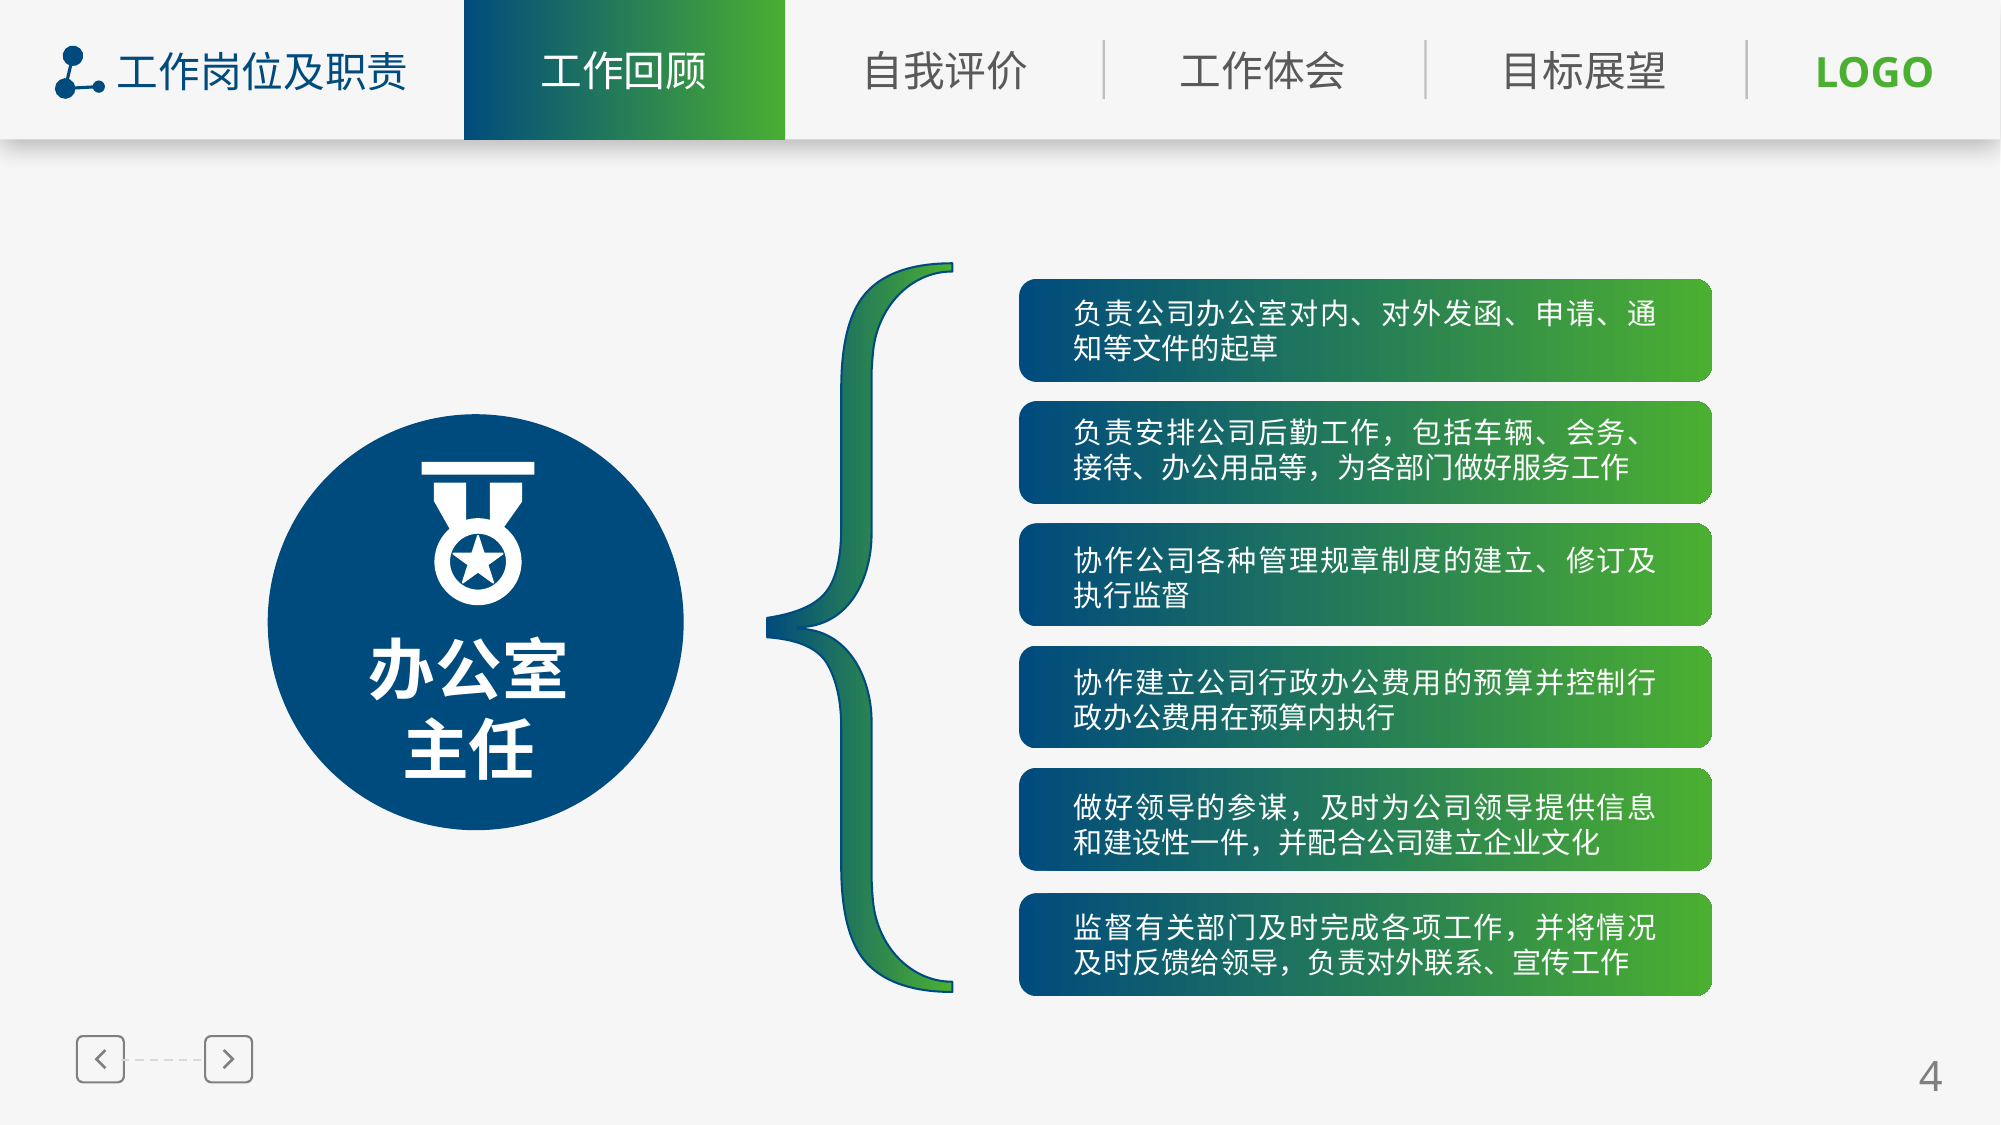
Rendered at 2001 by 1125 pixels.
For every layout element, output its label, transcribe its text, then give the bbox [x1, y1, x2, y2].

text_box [61, 38, 455, 105]
text_box [1016, 891, 1715, 999]
text_box [1016, 521, 1715, 629]
text_box [764, 261, 955, 995]
text_box 协作公司各种管理规章制度的建立、修订及执行监督 [1073, 542, 1658, 612]
text_box 监督有关部门及时完成各项工作，并将情况及时反馈给领导，负责对外联系、宣传工作 [1073, 909, 1658, 980]
text_box 负责公司办公室对内、对外发函、申请、通知等文件的起草 [1073, 294, 1658, 365]
text_box [1016, 765, 1715, 873]
text_box [1016, 399, 1715, 507]
text_box 负责安排公司后勤工作，包括车辆、会务、接待、办公用品等，为各部门做好服务工作 [1073, 414, 1658, 485]
text_box [1016, 643, 1715, 751]
text_box 做好领导的参谋，及时为公司领导提供信息和建设性一件，并配合公司建立企业文化 [1073, 789, 1658, 860]
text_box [267, 413, 684, 831]
text_box 协作建立公司行政办公费用的预算并控制行政办公费用在预算内执行 [1073, 664, 1658, 735]
text_box [1016, 276, 1715, 384]
